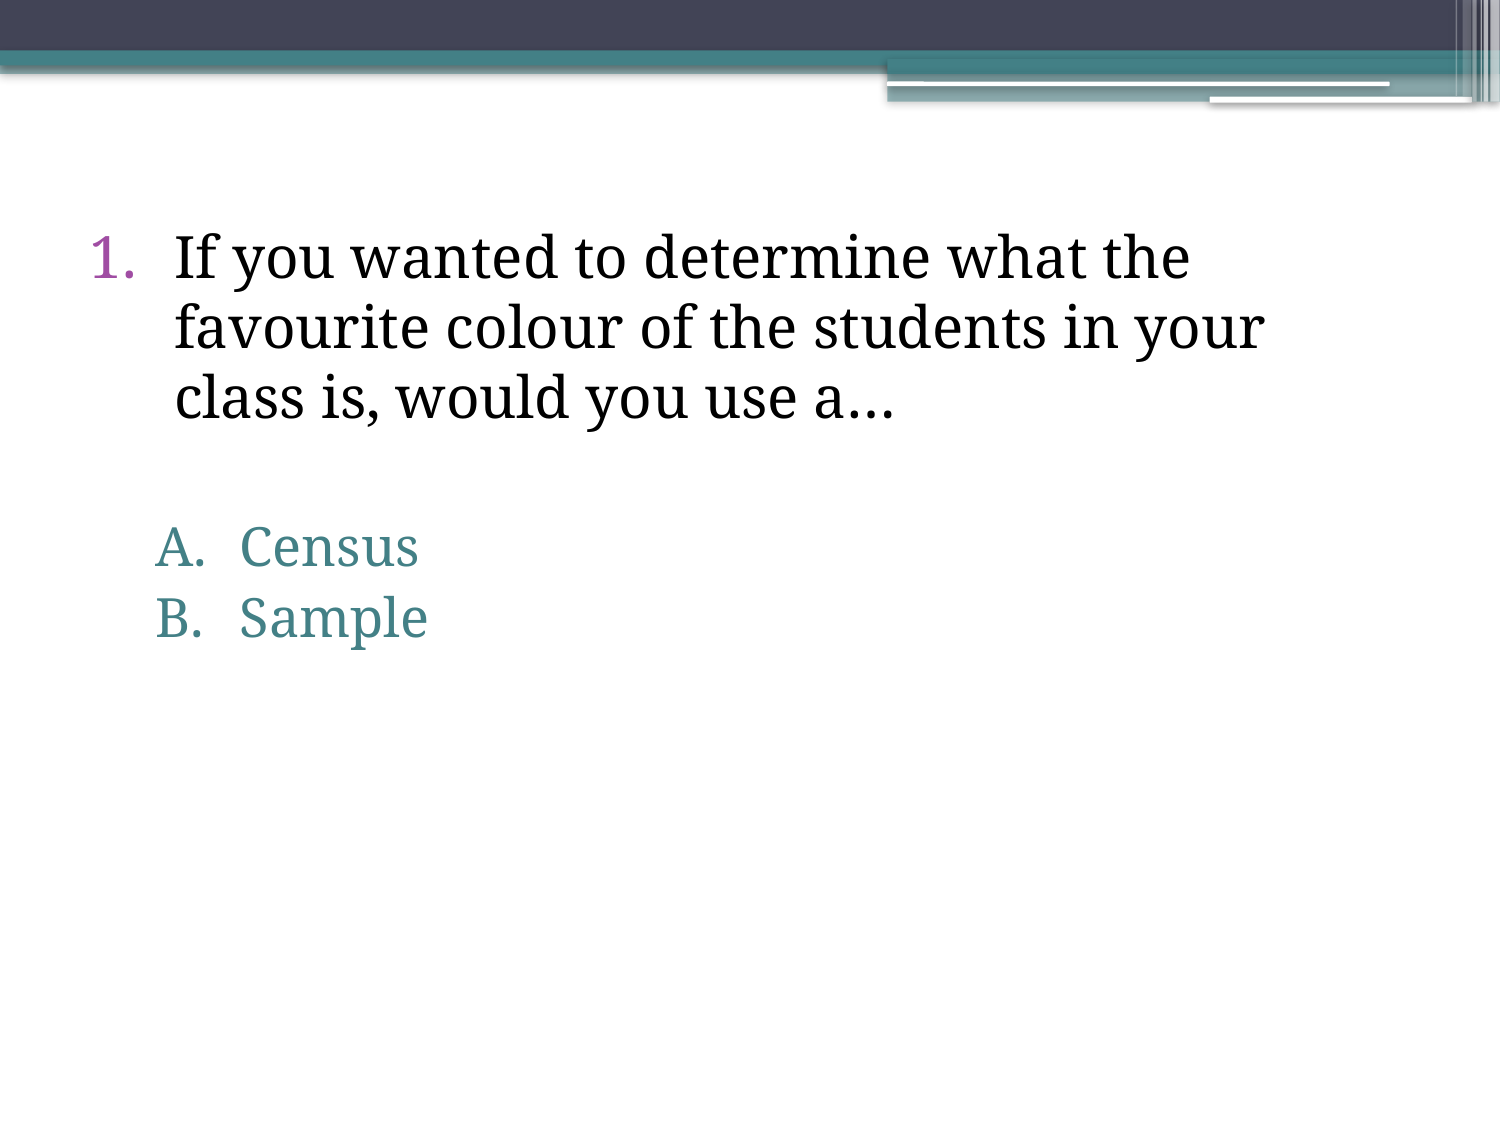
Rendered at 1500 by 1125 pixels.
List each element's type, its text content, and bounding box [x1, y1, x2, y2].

list If you wanted to determine what the favourite colour of the students in your class is, would you use a… Census Sample [75, 212, 1425, 922]
